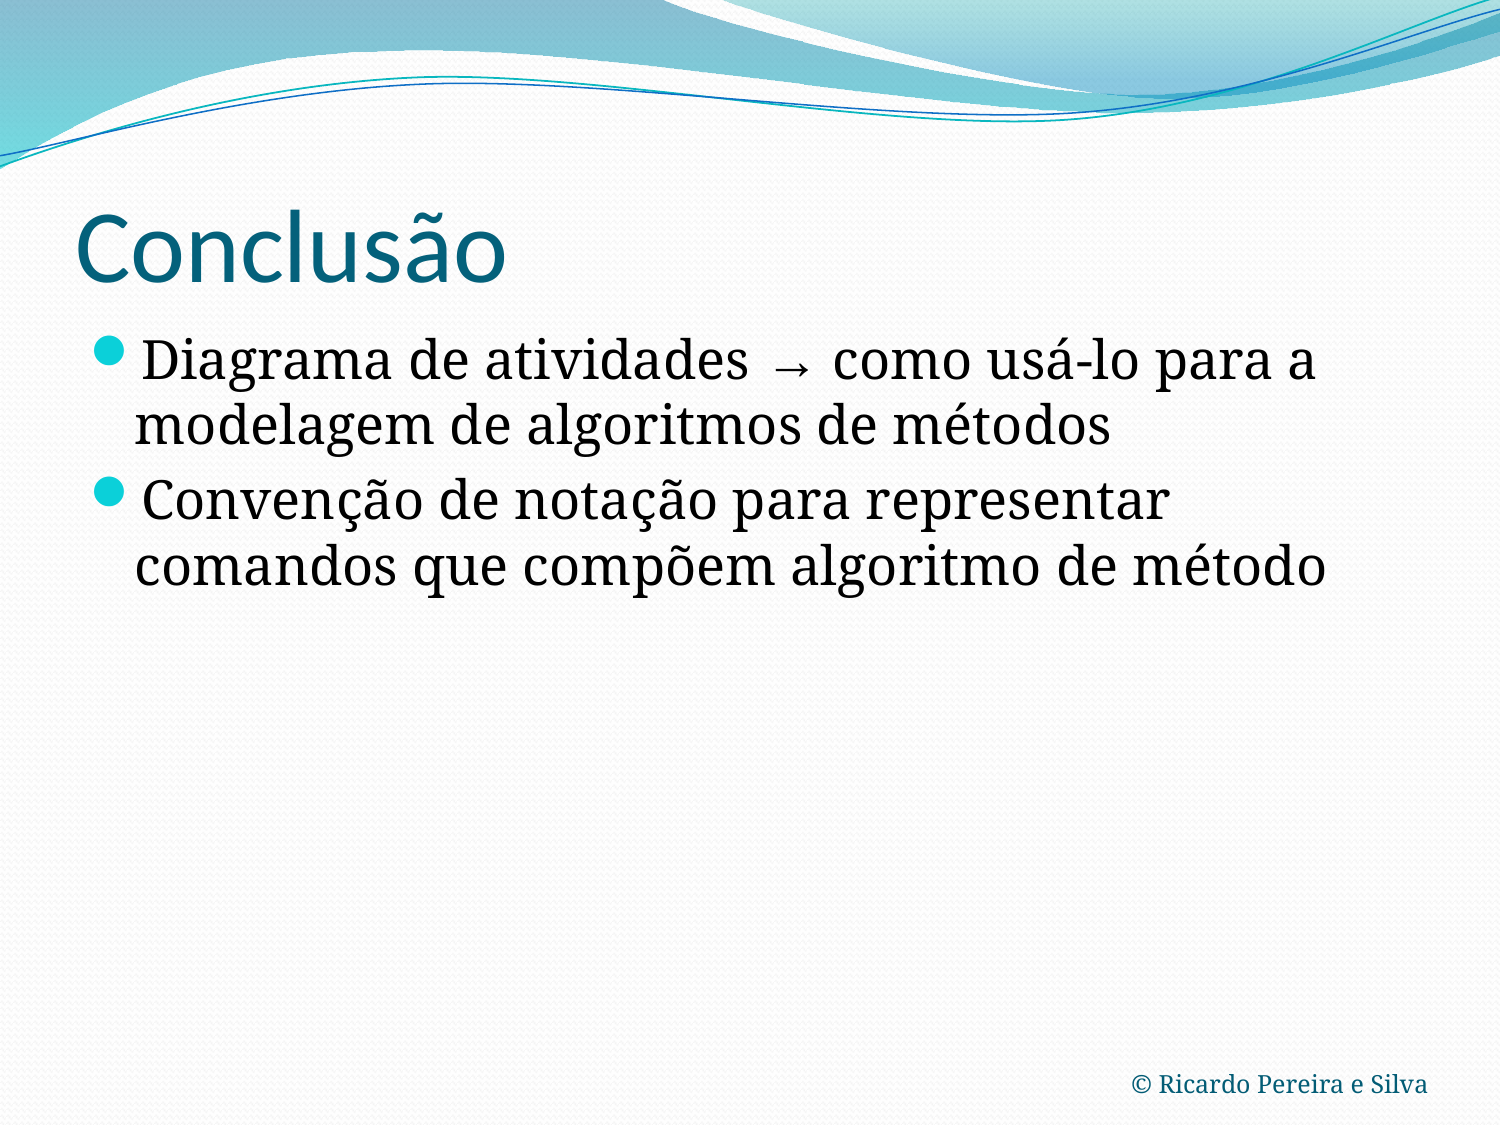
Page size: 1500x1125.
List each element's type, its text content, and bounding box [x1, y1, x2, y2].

list Diagrama de atividades → como usá-lo para a modelagem de algoritmos de métodos Convenção de notação para representar comandos que compõem algoritmo de método [75, 317, 1425, 1038]
title Conclusão [75, 115, 1425, 303]
footer © Ricardo Pereira e Silva [1101, 1042, 1429, 1103]
